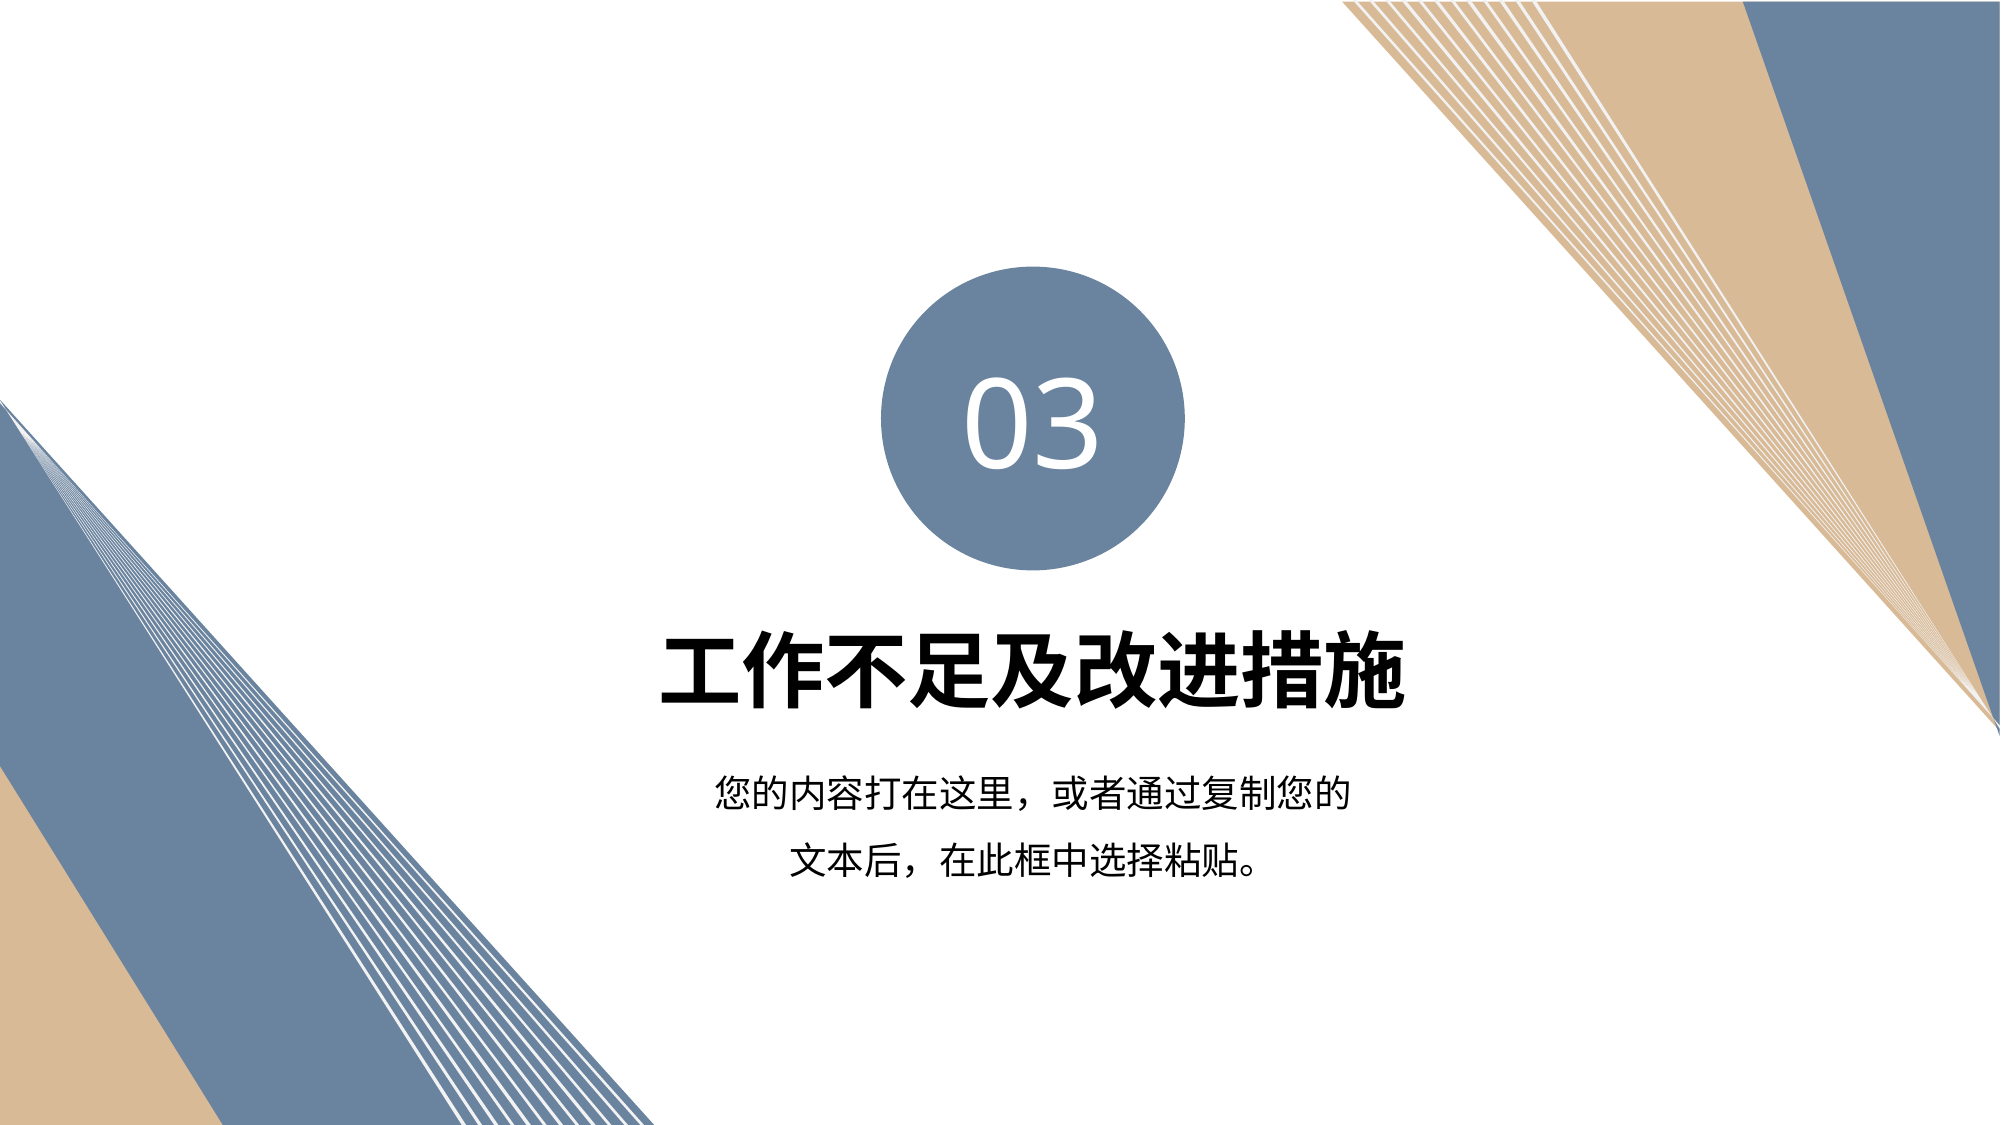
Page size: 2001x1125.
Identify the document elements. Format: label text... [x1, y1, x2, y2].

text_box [0, 397, 657, 1125]
text_box 您的内容打在这里，或者通过复制您的文本后，在此框中选择粘贴。 [685, 739, 1381, 890]
text_box 03 [879, 265, 1186, 572]
text_box 工作不足及改进措施 [657, 610, 1342, 726]
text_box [1342, 0, 2000, 737]
